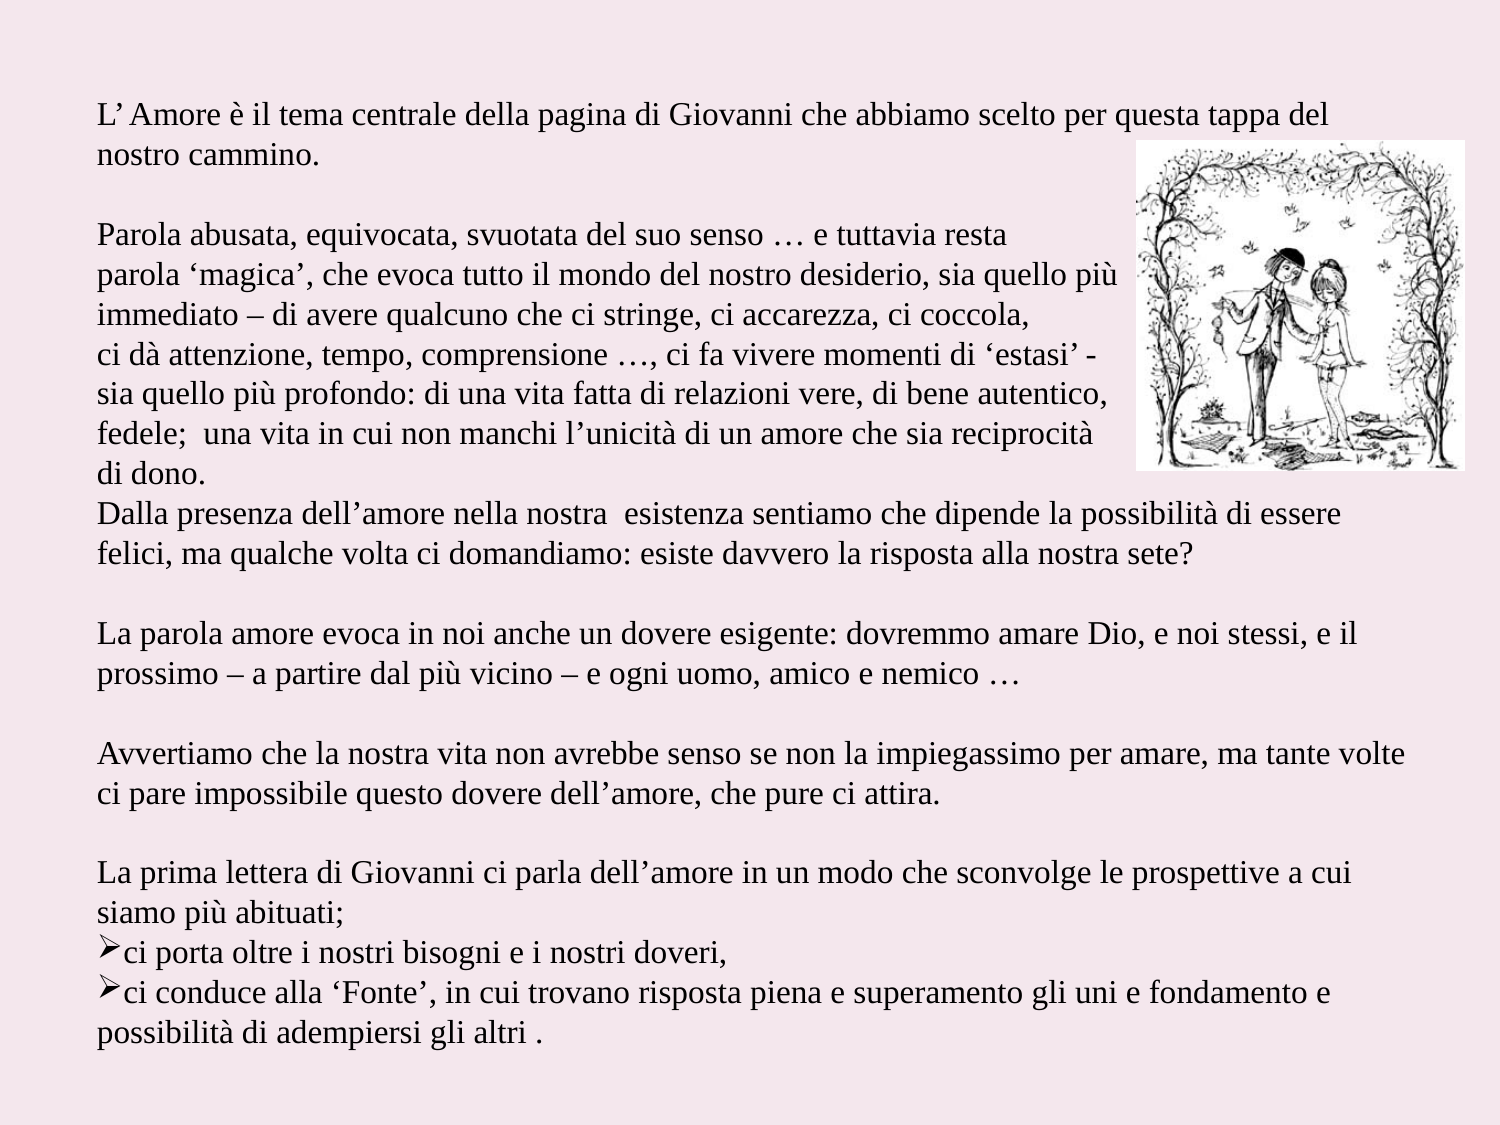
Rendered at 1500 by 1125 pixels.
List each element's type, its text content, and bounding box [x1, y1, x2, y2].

text_box L’ Amore è il tema centrale della pagina di Giovanni che abbiamo scelto per questa tappa del nostro cammino. Parola abusata, equivocata, svuotata del suo senso … e tuttavia resta parola ‘magica’, che evoca tutto il mondo del nostro desiderio, sia quello più immediato – di avere qualcuno che ci stringe, ci accarezza, ci coccola, ci dà attenzione, tempo, comprensione …, ci fa vivere momenti di ‘estasi’ - sia quello più profondo: di una vita fatta di relazioni vere, di bene autentico, fedele; una vita in cui non manchi l’unicità di un amore che sia reciprocità di dono. Dalla presenza dell’amore nella nostra esistenza sentiamo che dipende la possibilità di essere felici, ma qualche volta ci domandiamo: esiste davvero la risposta alla nostra sete? La parola amore evoca in noi anche un dovere esigente: dovremmo amare Dio, e noi stessi, e il prossimo – a partire dal più vicino – e ogni uomo, amico e nemico … Avvertiamo che la nostra vita non avrebbe senso se non la impiegassimo per amare, ma tante volte ci pare impossibile questo dovere dell’amore, che pure ci attira. La prima lettera di Giovanni ci parla dell’amore in un modo che sconvolge le prospettive a cui siamo più abituati; ci porta oltre i nostri bisogni e i nostri doveri, ci conduce alla ‘Fonte’, in cui trovano risposta piena e superamento gli uni e fondamento e possibilità di adempiersi gli altri . [81, 84, 1430, 1098]
picture [1136, 140, 1465, 472]
